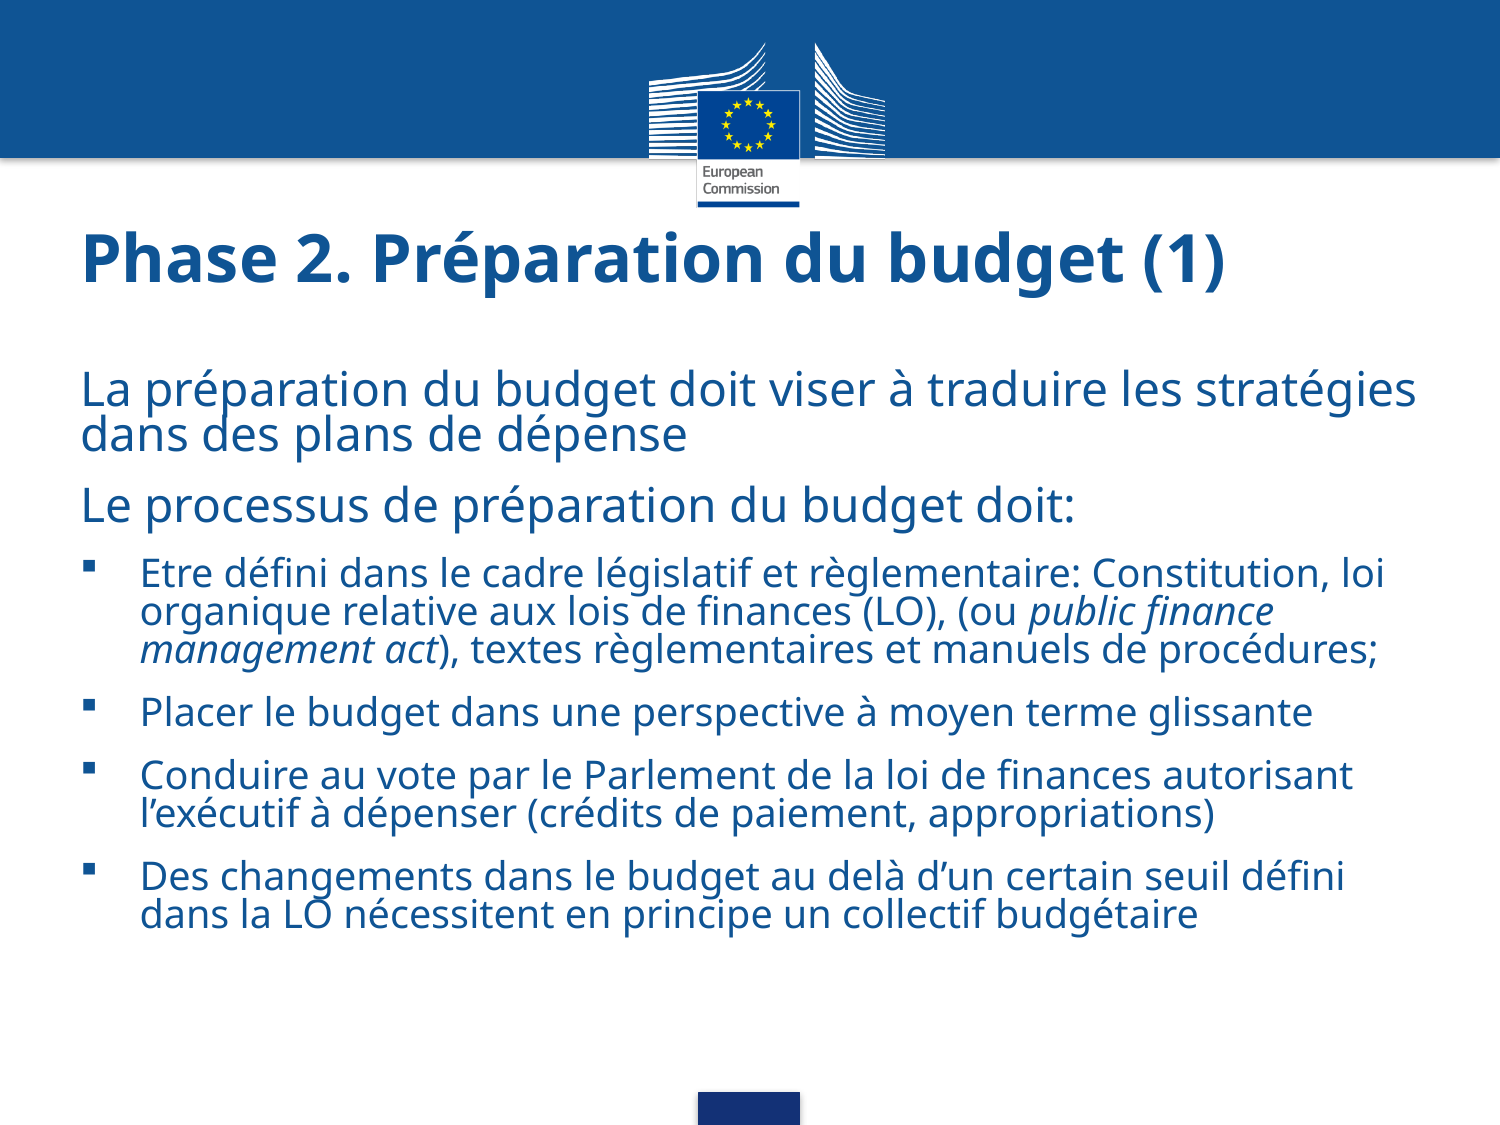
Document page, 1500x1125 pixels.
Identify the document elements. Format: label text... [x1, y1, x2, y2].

text_box La préparation du budget doit viser à traduire les stratégies dans des plans de dépense Le processus de préparation du budget doit: Etre défini dans le cadre législatif et règlementaire: Constitution, loi organique relative aux lois de finances (LO), (ou public finance management act), textes règlementaires et manuels de procédures; Placer le budget dans une perspective à moyen terme glissante Conduire au vote par le Parlement de la loi de finances autorisant l’exécutif à dépenser (crédits de paiement, appropriations) Des changements dans le budget au delà d’un certain seuil défini dans la LO nécessitent en principe un collectif budgétaire [64, 361, 1440, 1100]
text_box Phase 2. Préparation du budget (1) [64, 208, 1440, 334]
picture [649, 42, 885, 208]
